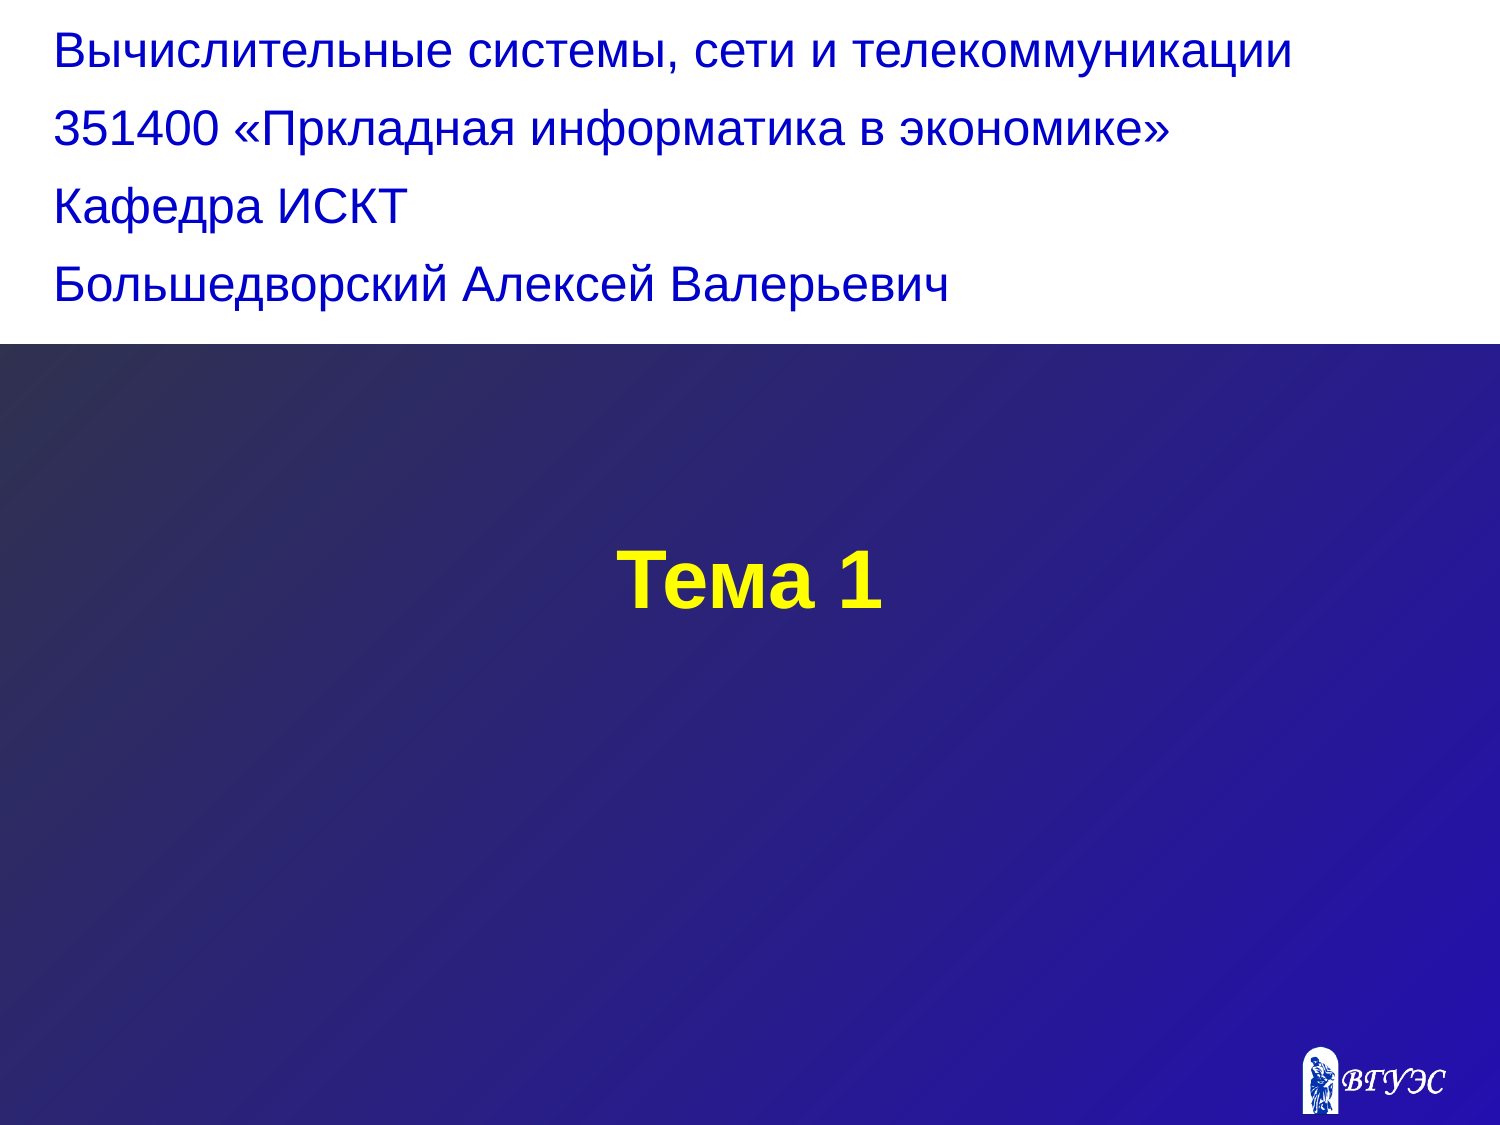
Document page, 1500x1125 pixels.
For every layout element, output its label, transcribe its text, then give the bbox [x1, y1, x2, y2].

picture [1302, 1046, 1447, 1115]
text_box [0, 0, 1500, 344]
text_box Вычислительные системы, сети и телекоммуникации 351400 «Пркладная информатика в экономике» Кафедра ИСКТ Большедворский Алексей Валерьевич [53, 0, 1447, 343]
text_box Тема 1 [53, 518, 1447, 633]
text_box [53, 692, 1447, 1035]
